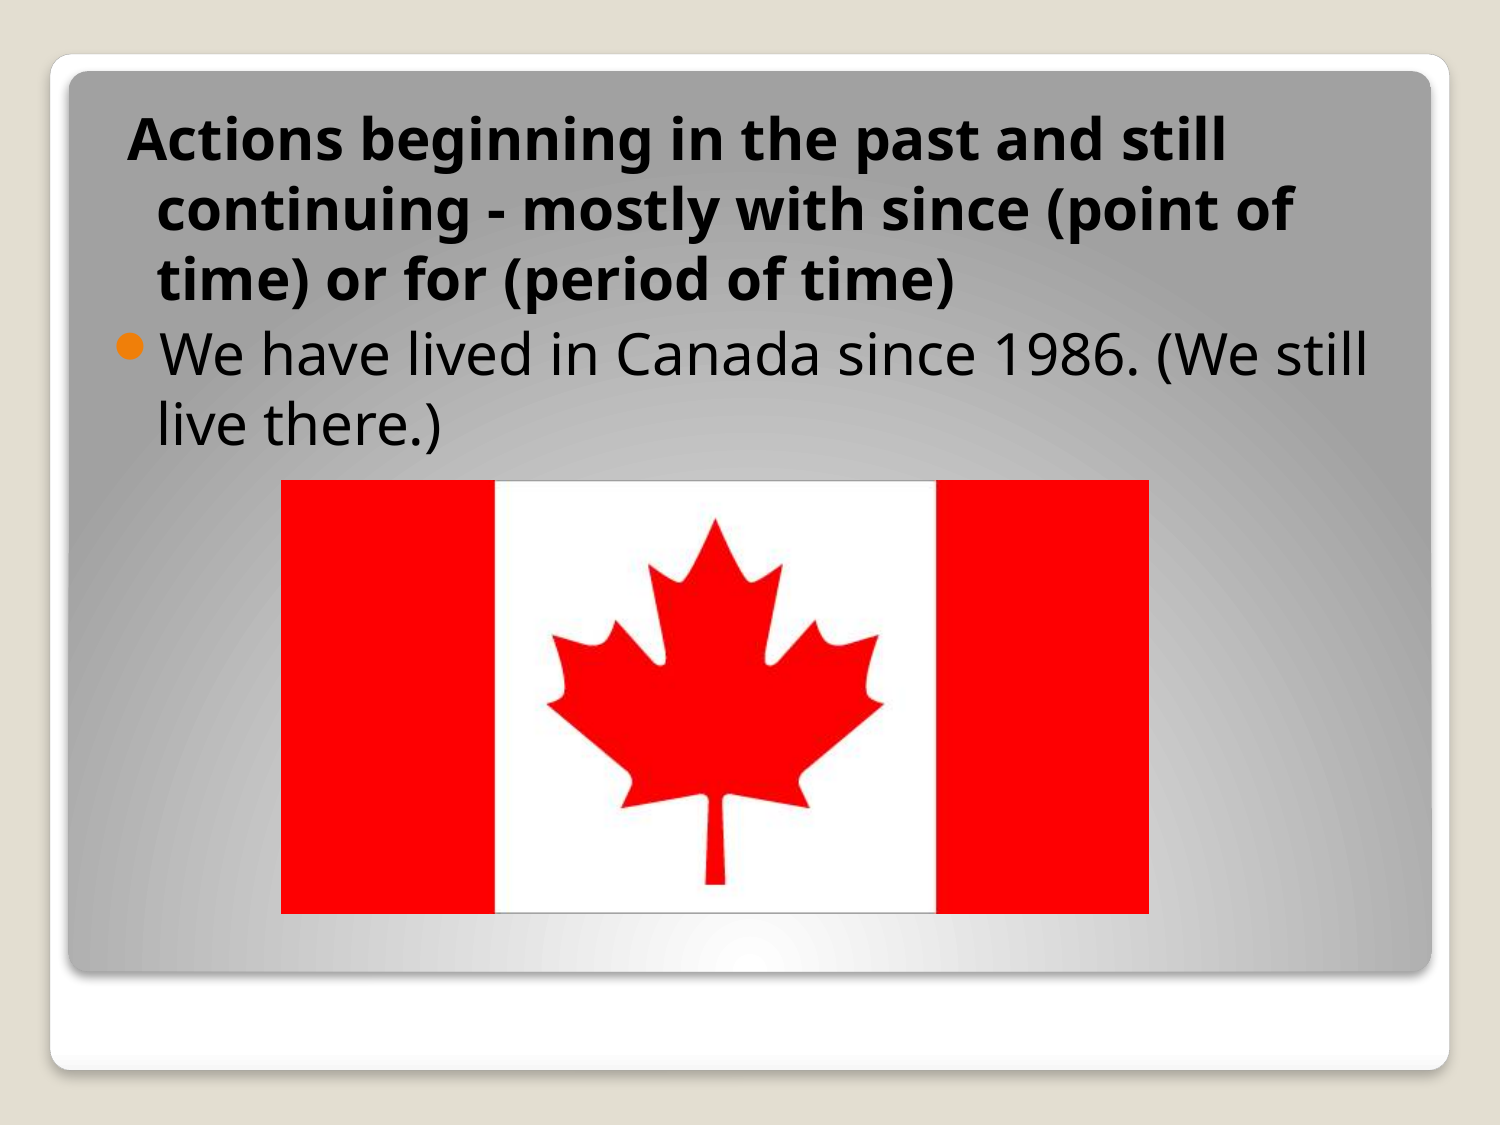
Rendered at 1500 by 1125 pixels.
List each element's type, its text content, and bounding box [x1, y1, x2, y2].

list Actions beginning in the past and still continuing - mostly with since (point of time) or for (period of time) We have lived in Canada since 1986. (We still live there.) [82, 86, 1425, 774]
picture [280, 480, 1149, 915]
